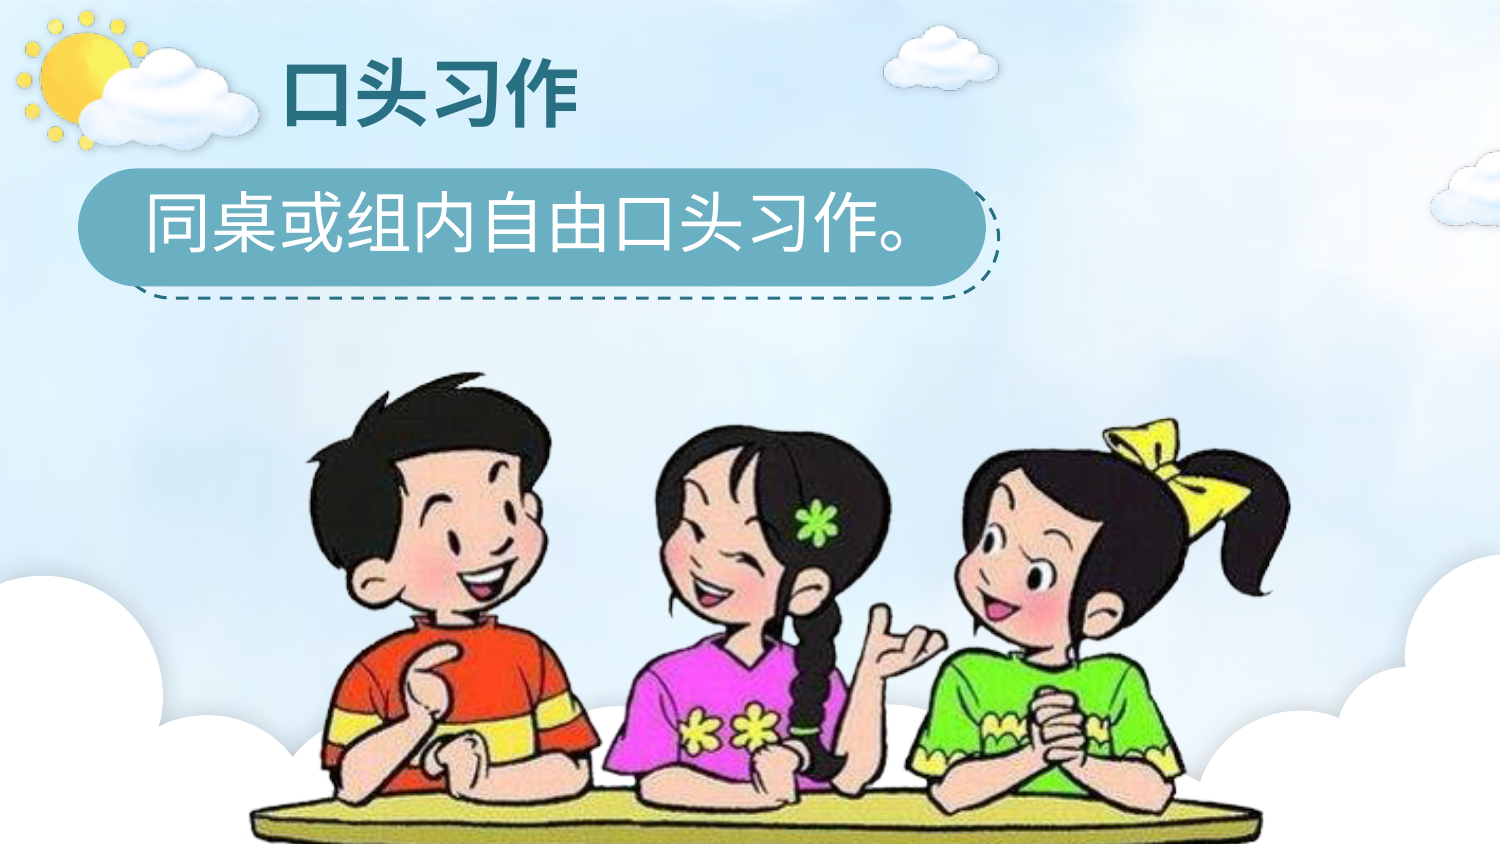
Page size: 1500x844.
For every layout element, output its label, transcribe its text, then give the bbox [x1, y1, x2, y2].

text_box 口头习作 [265, 39, 612, 145]
picture [1413, 102, 1500, 240]
picture [241, 364, 1302, 844]
picture [0, 1, 267, 158]
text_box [78, 168, 999, 299]
picture [868, 0, 1013, 100]
